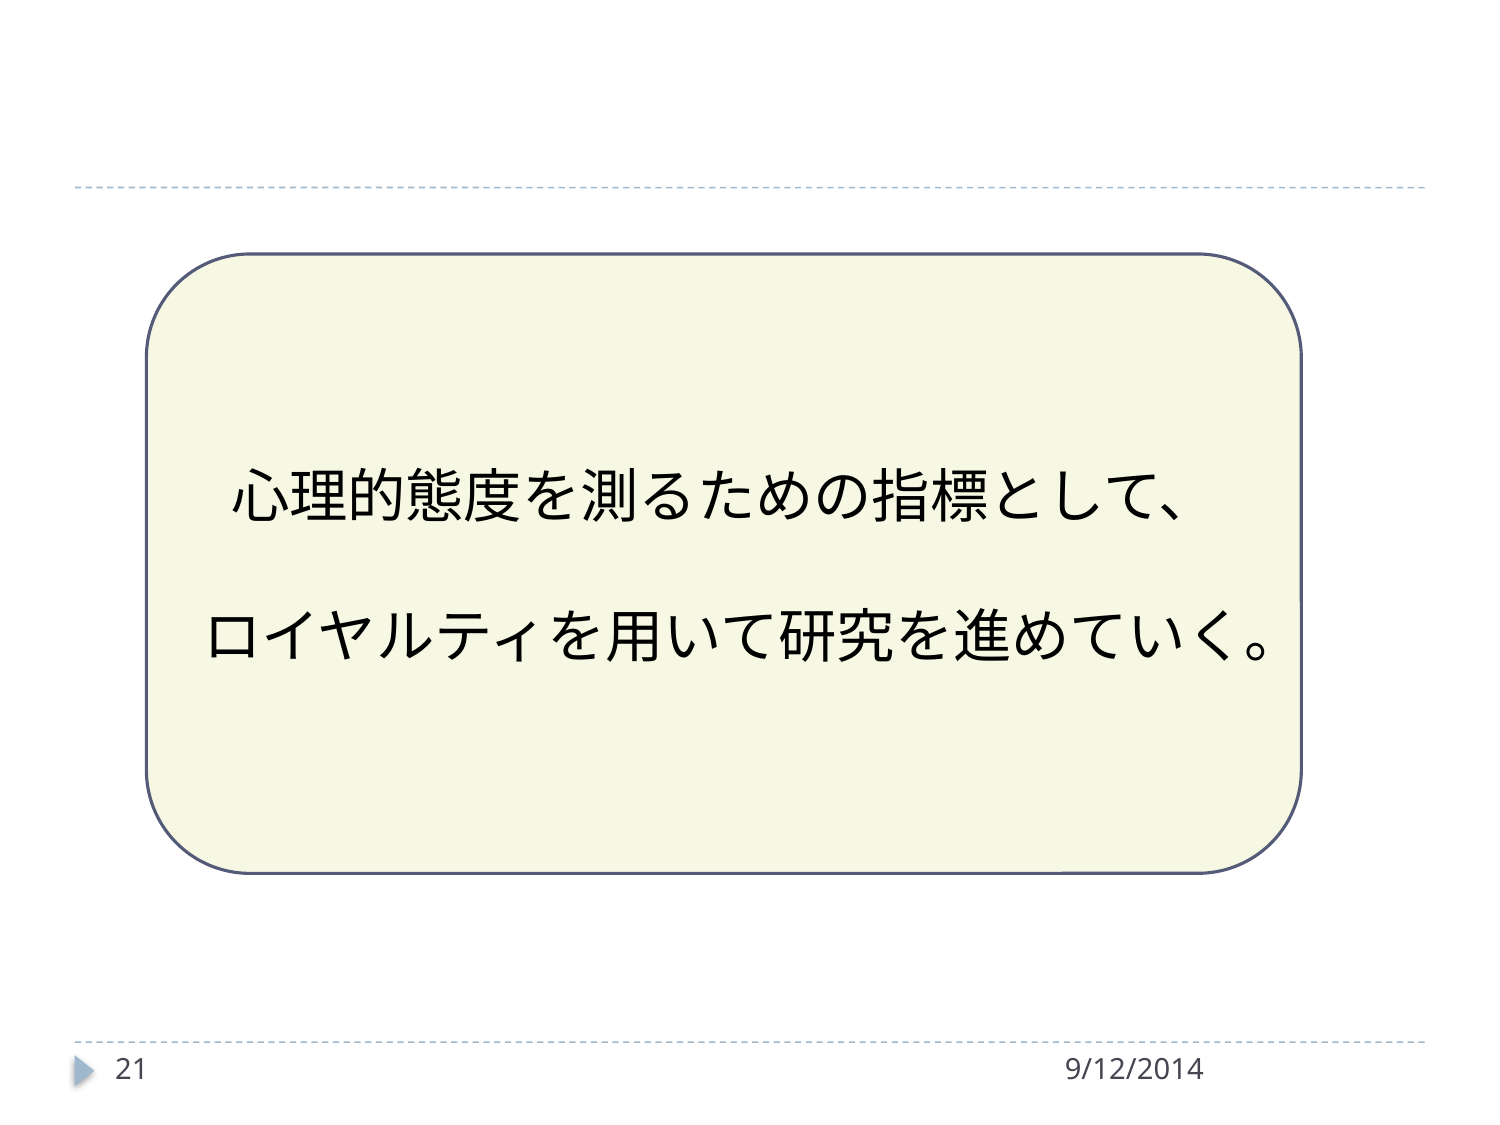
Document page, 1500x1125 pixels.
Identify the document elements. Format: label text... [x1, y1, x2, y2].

text_box 心理的態度を測るための指標として、 ロイヤルティを用いて研究を進めていく。 [144, 252, 1303, 875]
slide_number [1050, 1042, 1426, 1103]
slide_number 21 [100, 1042, 426, 1103]
